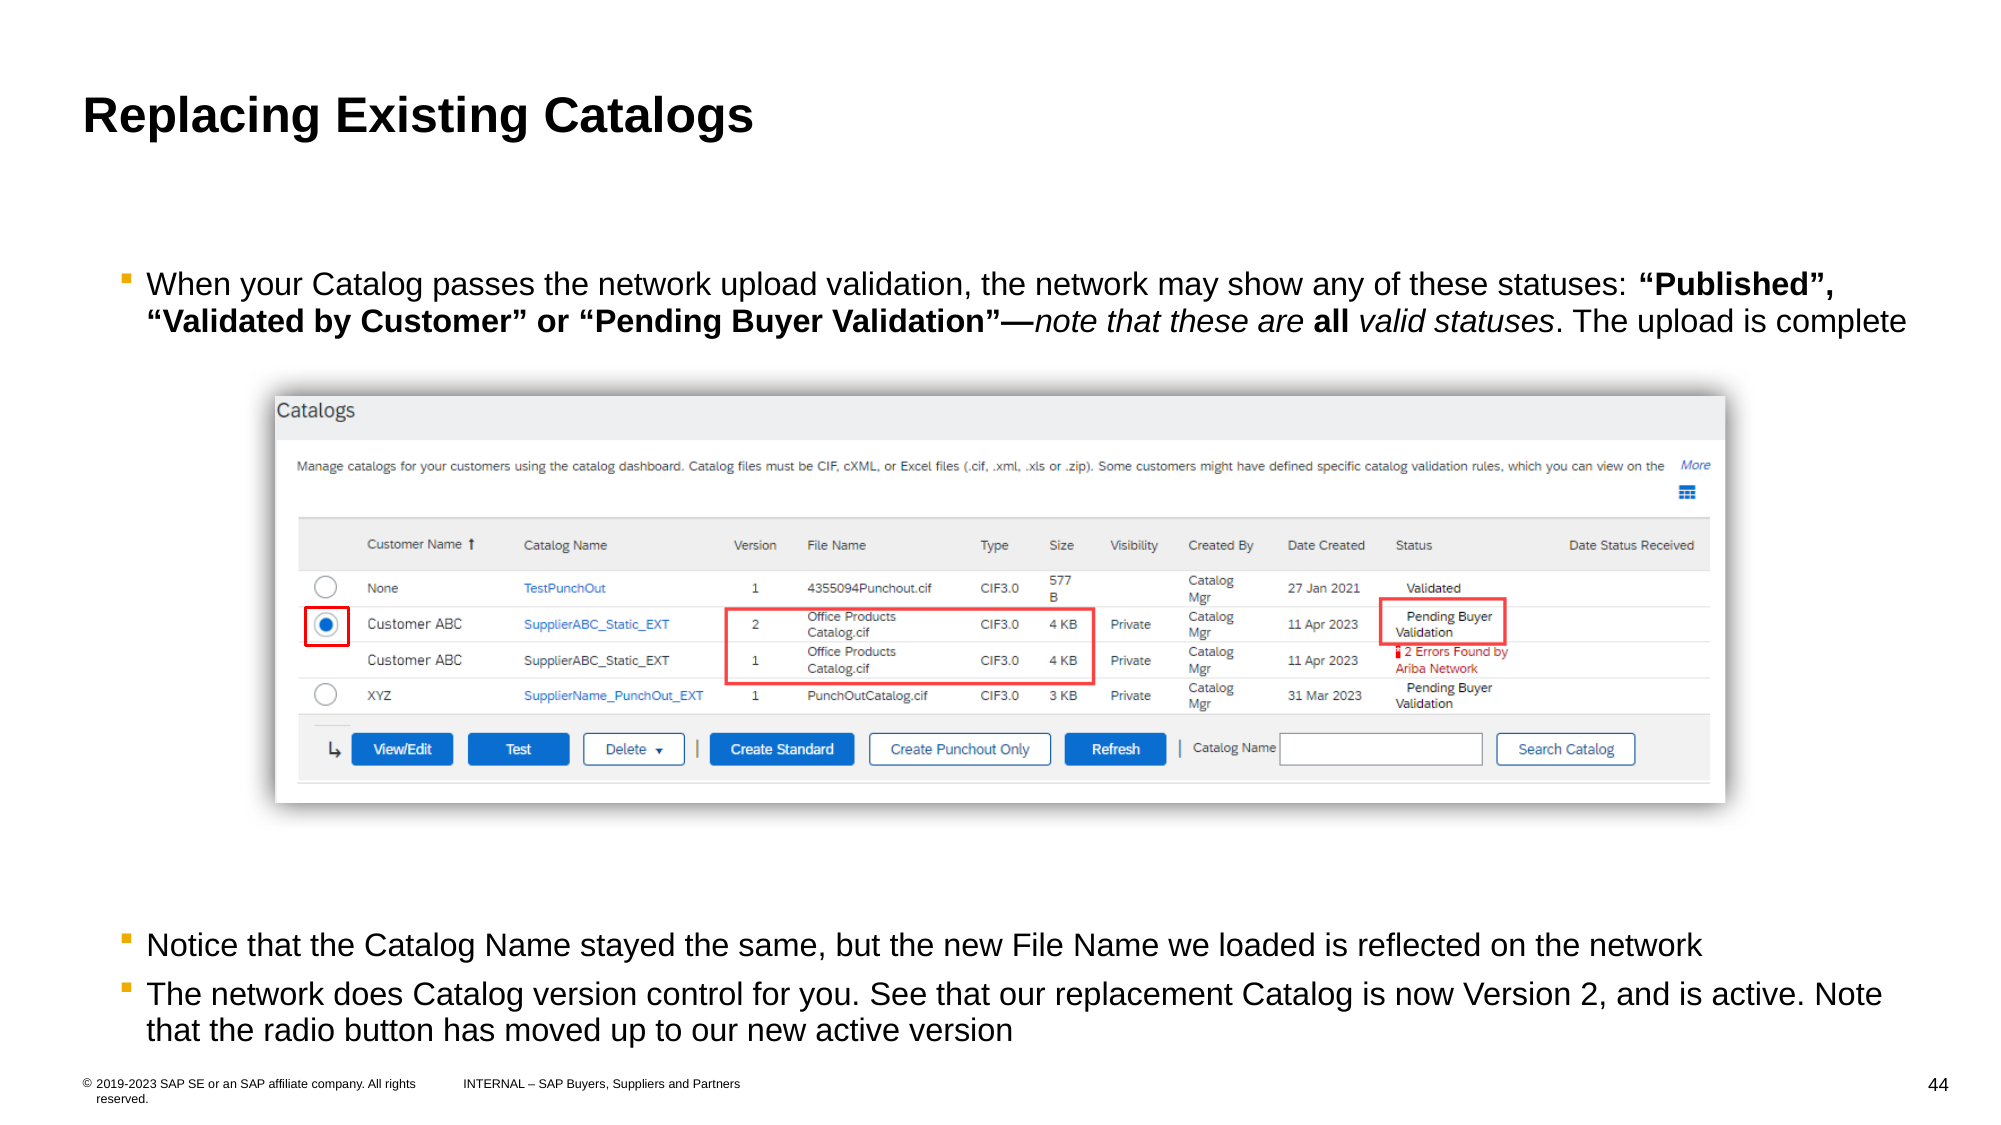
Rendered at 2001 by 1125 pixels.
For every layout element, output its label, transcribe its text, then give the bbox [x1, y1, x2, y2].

list When your Catalog passes the network upload validation, the network may show any of these statuses: “Published”, “Validated by Customer” or “Pending Buyer Validation”—note that these are all valid statuses. The upload is complete Notice that the Catalog Name stayed the same, but the new File Name we loaded is reflected on the network The network does Catalog version control for you. See that our replacement Catalog is now Version 2, and is active. Note that the radio button has moved up to our new active version [82, 265, 1936, 1061]
picture [274, 395, 1726, 804]
title Replacing Existing Catalogs [82, 82, 1918, 144]
